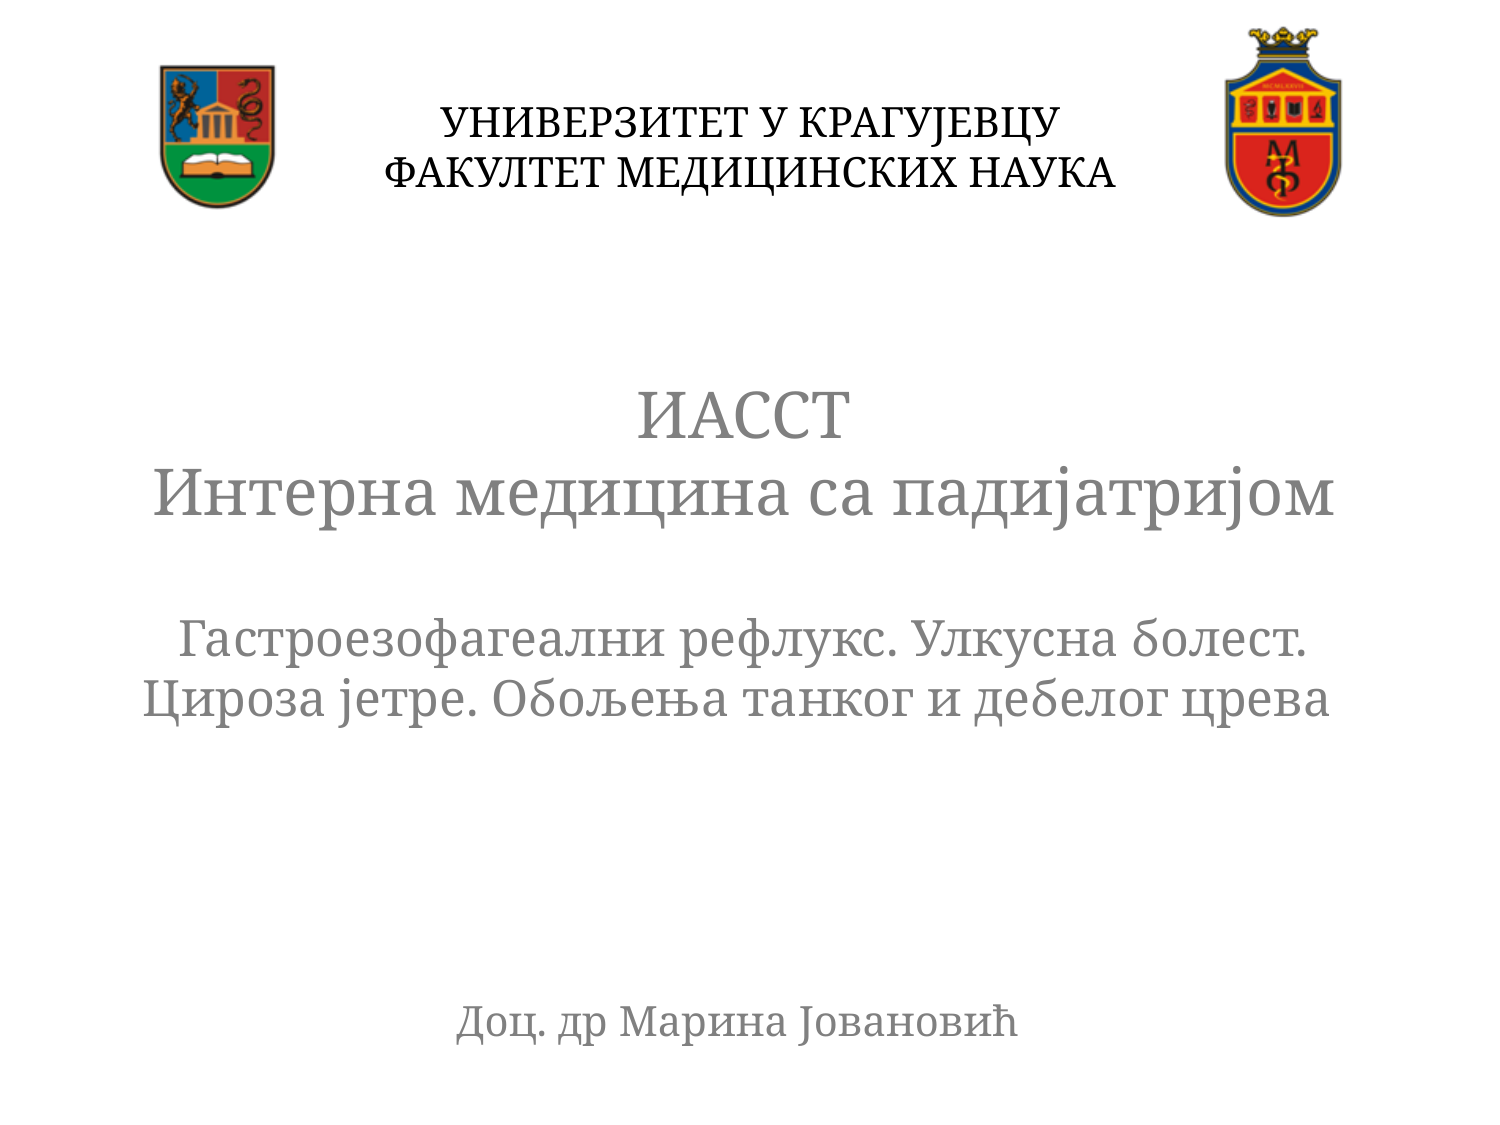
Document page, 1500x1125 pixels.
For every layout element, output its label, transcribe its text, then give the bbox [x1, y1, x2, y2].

title ИАССТ Интерна медицина са падијатријом Гастроезофагеални рефлукс. Улкусна болест. Цироза јетре. Обољења танког и дебелог црева [0, 237, 1488, 963]
picture [1212, 24, 1354, 226]
text_box УНИВЕРЗИТЕТ У КРАГУЈЕВЦУ ФАКУЛТЕТ МЕДИЦИНСКИХ НАУКА [324, 88, 1176, 203]
picture [137, 12, 290, 232]
subtitle Доц. др Марина Јовановић [212, 987, 1263, 1050]
